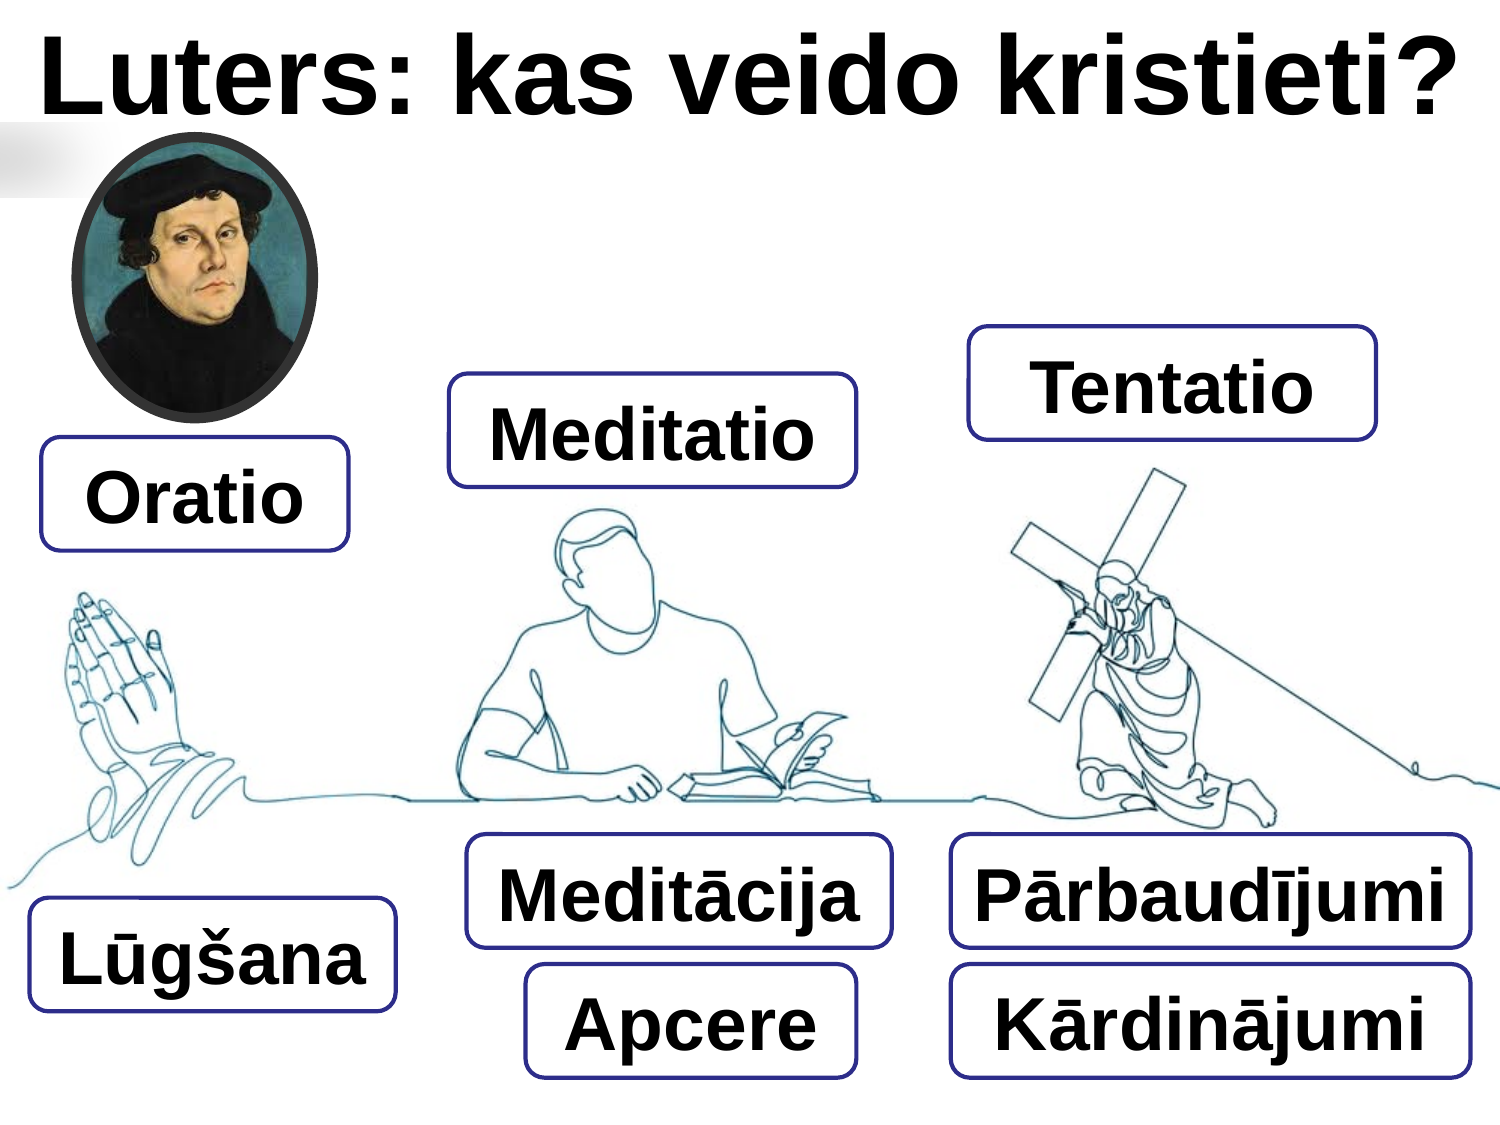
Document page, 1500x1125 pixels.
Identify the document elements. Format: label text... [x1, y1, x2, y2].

picture [0, 136, 1500, 1095]
title Luters: kas veido kristieti? [0, 0, 1500, 140]
